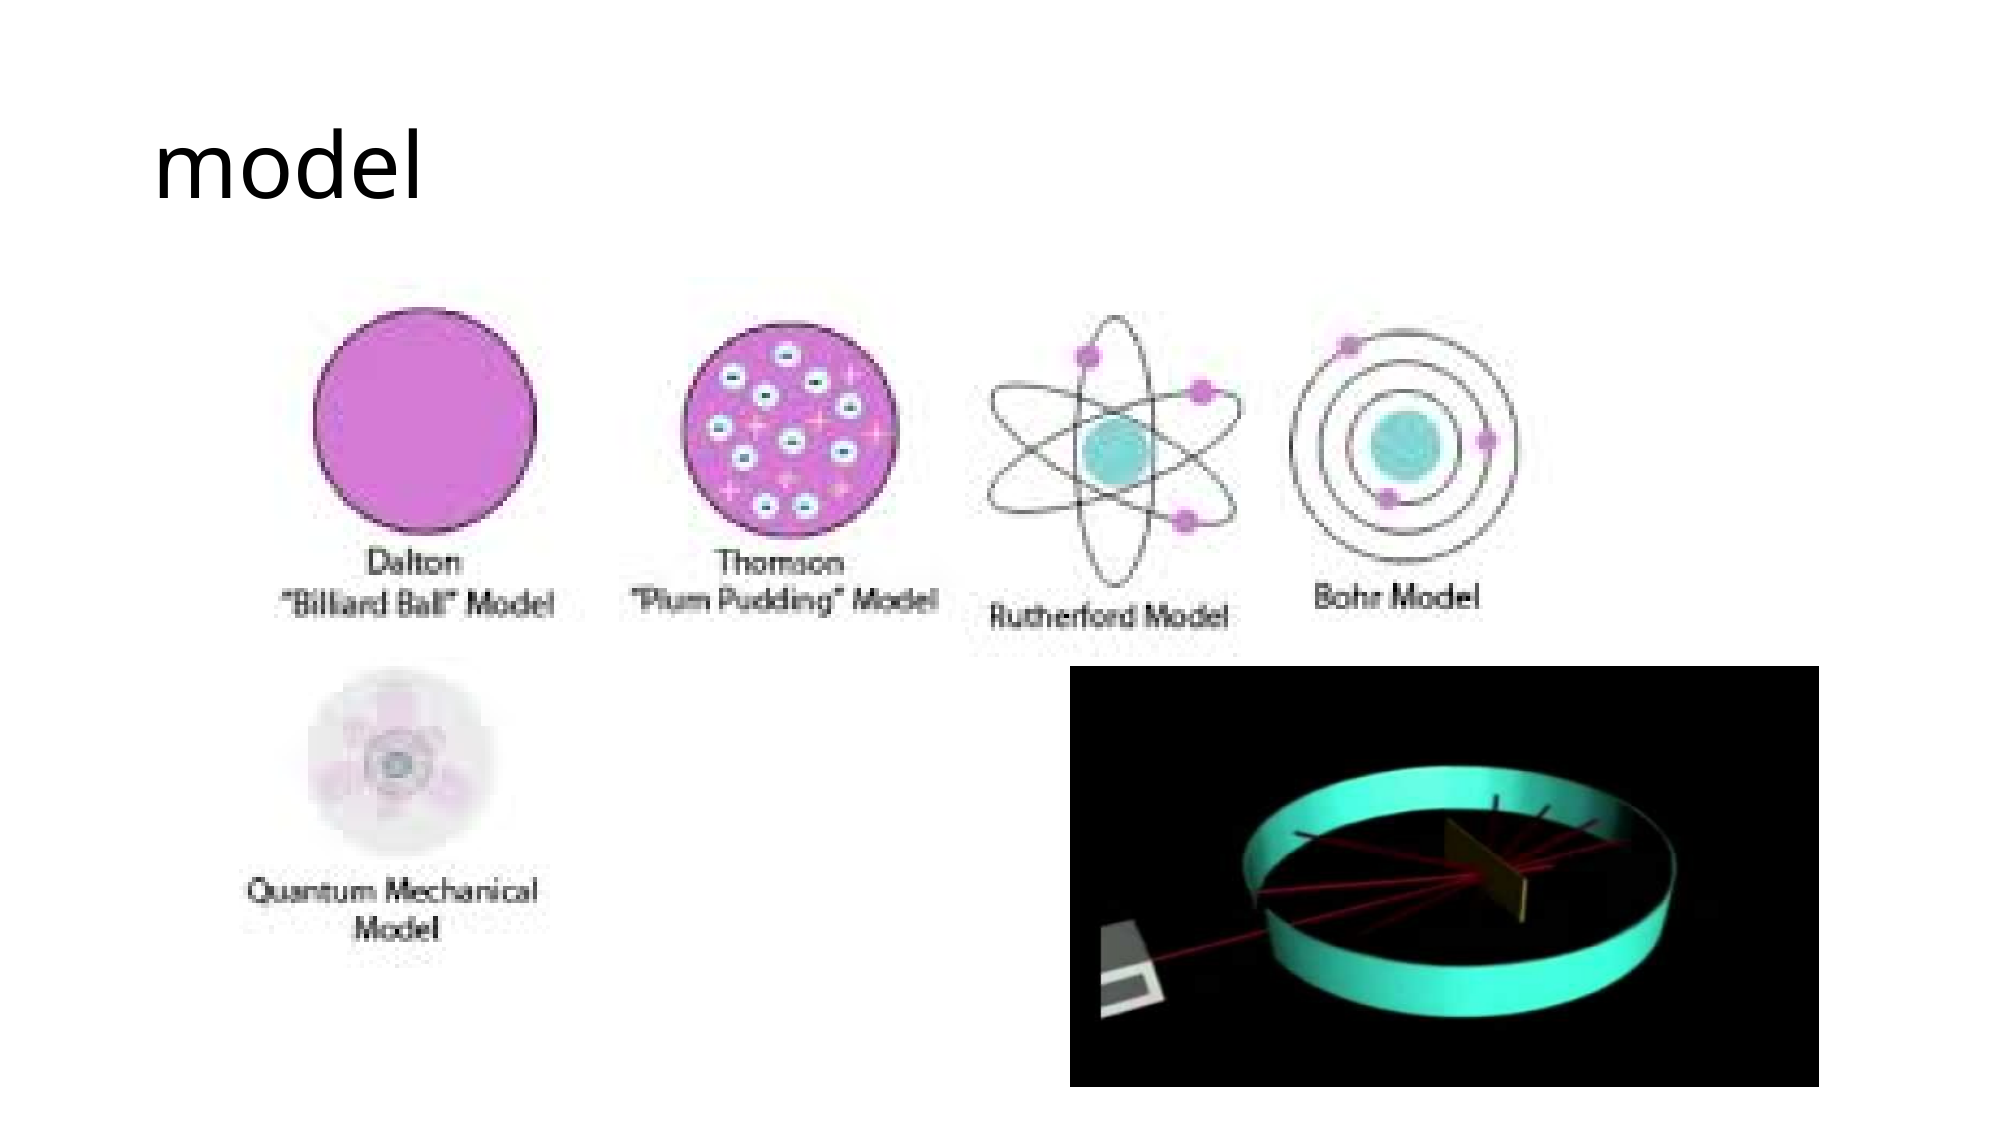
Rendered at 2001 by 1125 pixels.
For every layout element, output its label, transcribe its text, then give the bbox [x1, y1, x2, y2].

picture [205, 277, 1553, 973]
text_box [1069, 665, 1820, 1088]
title model [137, 59, 1863, 278]
